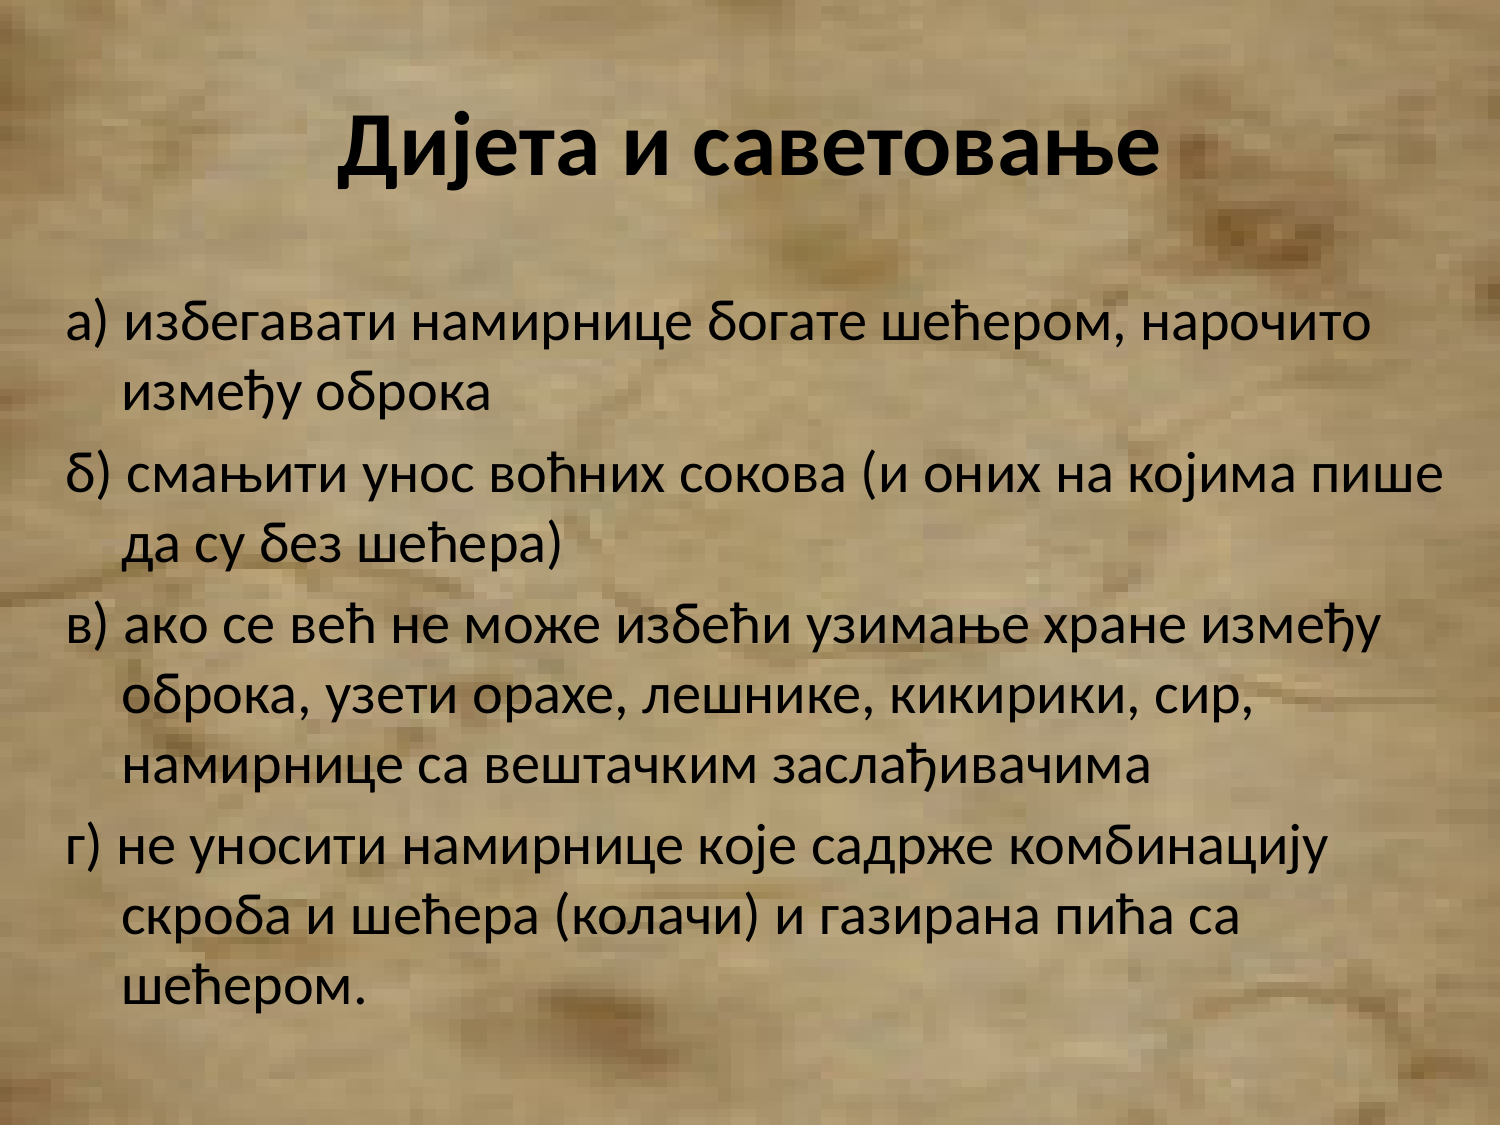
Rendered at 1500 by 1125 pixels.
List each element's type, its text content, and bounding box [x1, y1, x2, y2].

list а) избегавати намирнице богате шећером, нарочито између оброка б) смањити унос воћних сокова (и оних на којима пише да су без шећера) в) ако се већ не може избећи узимање хране између оброка, узети орахе, лешнике, кикирики, сир, намирнице са вештачким заслађивачима г) не уносити намирнице које садрже комбинацију скроба и шећера (колачи) и газирана пића са шећером. [50, 275, 1500, 1088]
picture [0, 0, 1500, 1125]
title Дијета и саветовање [75, 45, 1425, 233]
